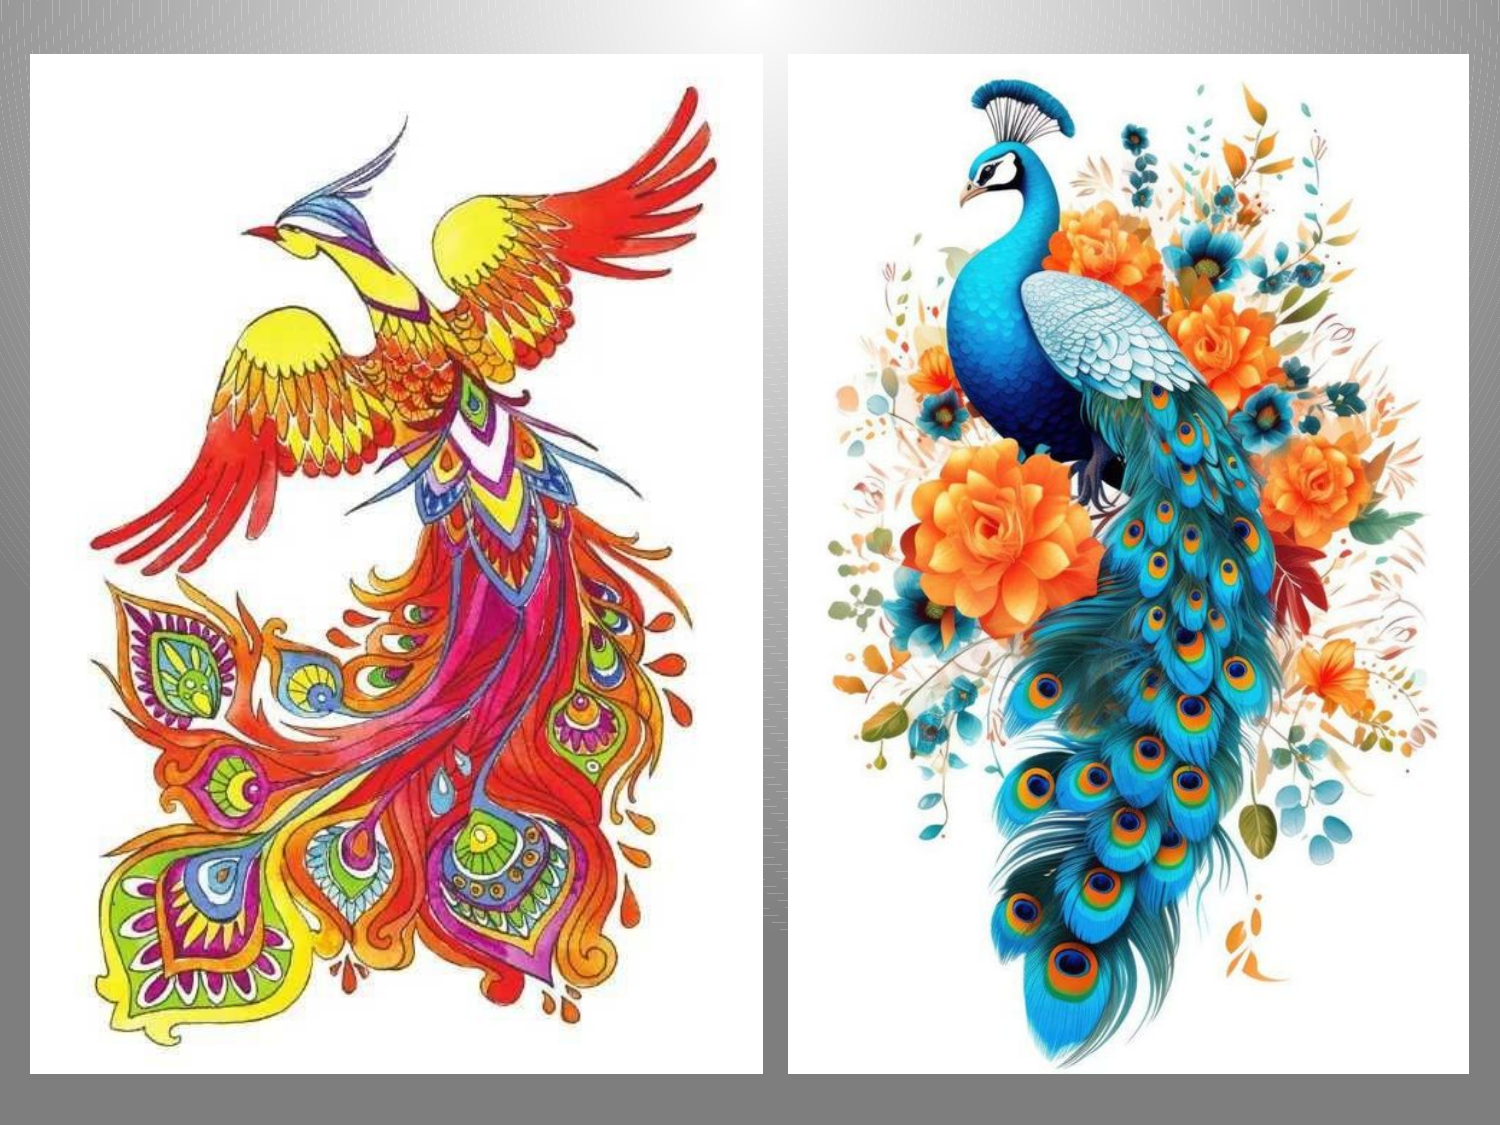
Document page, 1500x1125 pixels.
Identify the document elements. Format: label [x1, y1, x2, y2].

picture [788, 54, 1469, 1074]
picture [29, 54, 763, 1074]
